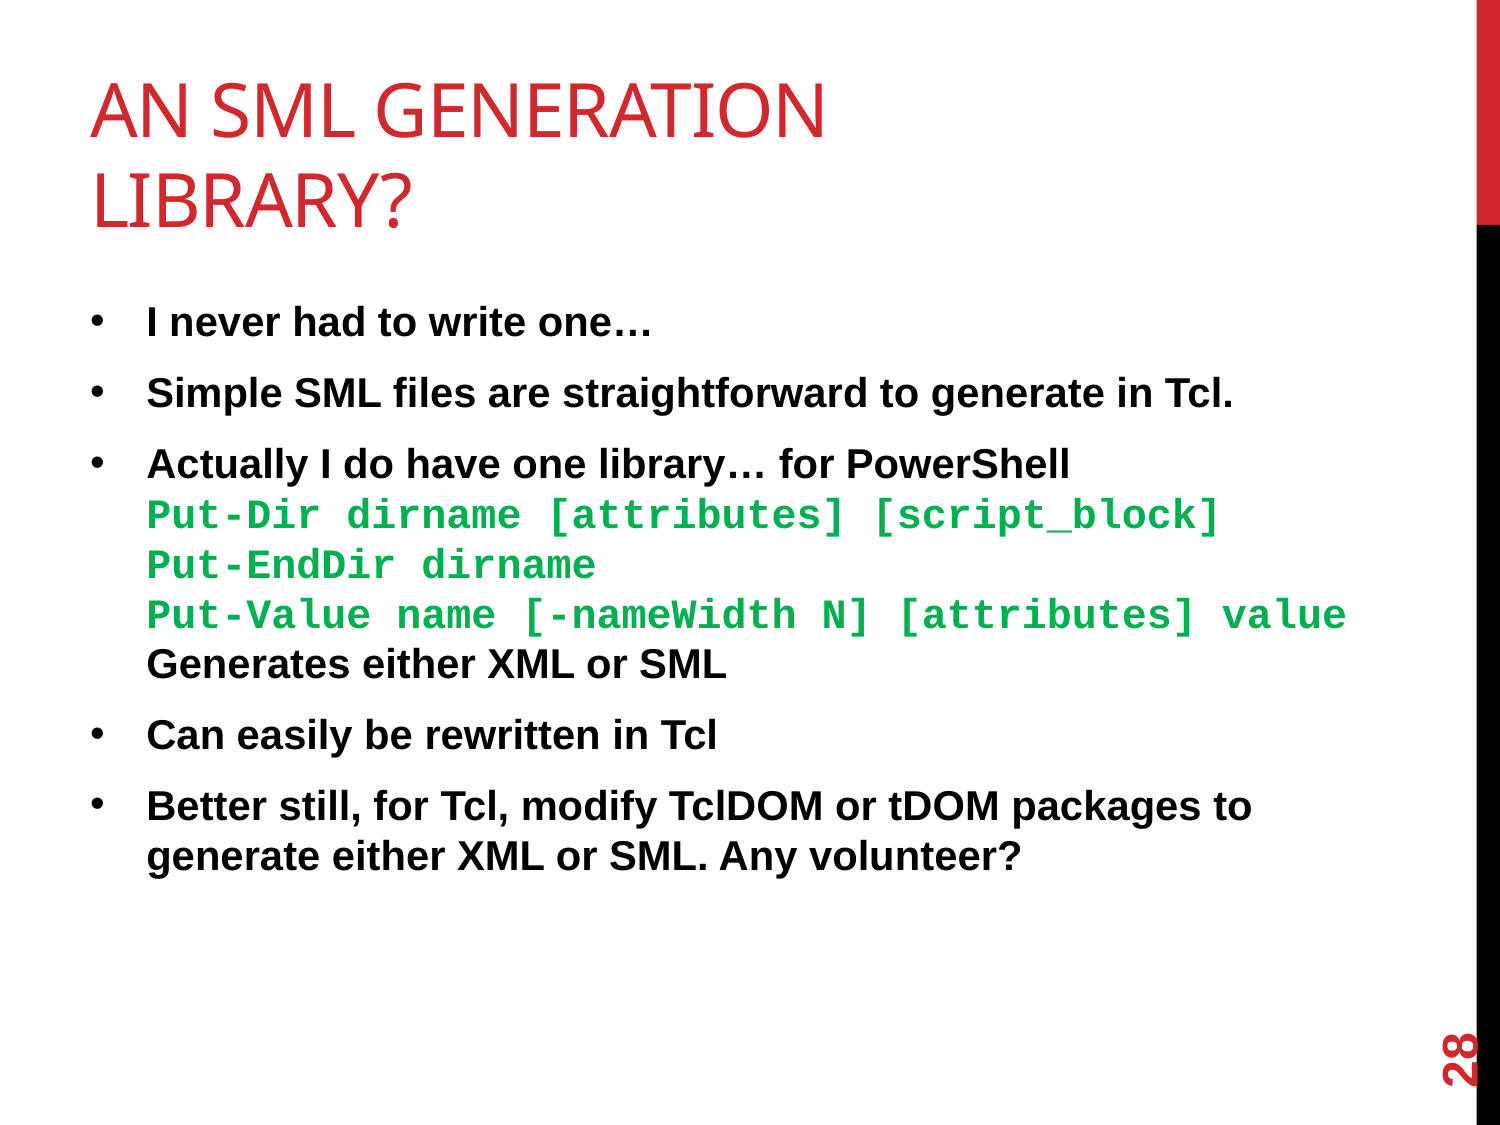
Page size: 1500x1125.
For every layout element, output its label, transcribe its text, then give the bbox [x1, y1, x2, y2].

list I never had to write one… Simple SML files are straightforward to generate in Tcl. Actually I do have one library… for PowerShell Put-Dir dirname [attributes] [script_block] Put-EndDir dirname Put-Value name [-nameWidth N] [attributes] value Generates either XML or SML Can easily be rewritten in Tcl Better still, for Tcl, modify TclDOM or tDOM packages to generate either XML or SML. Any volunteer? [75, 287, 1363, 1005]
title An SML generation library? [75, 25, 1025, 250]
slide_number 28 [1427, 887, 1488, 1104]
